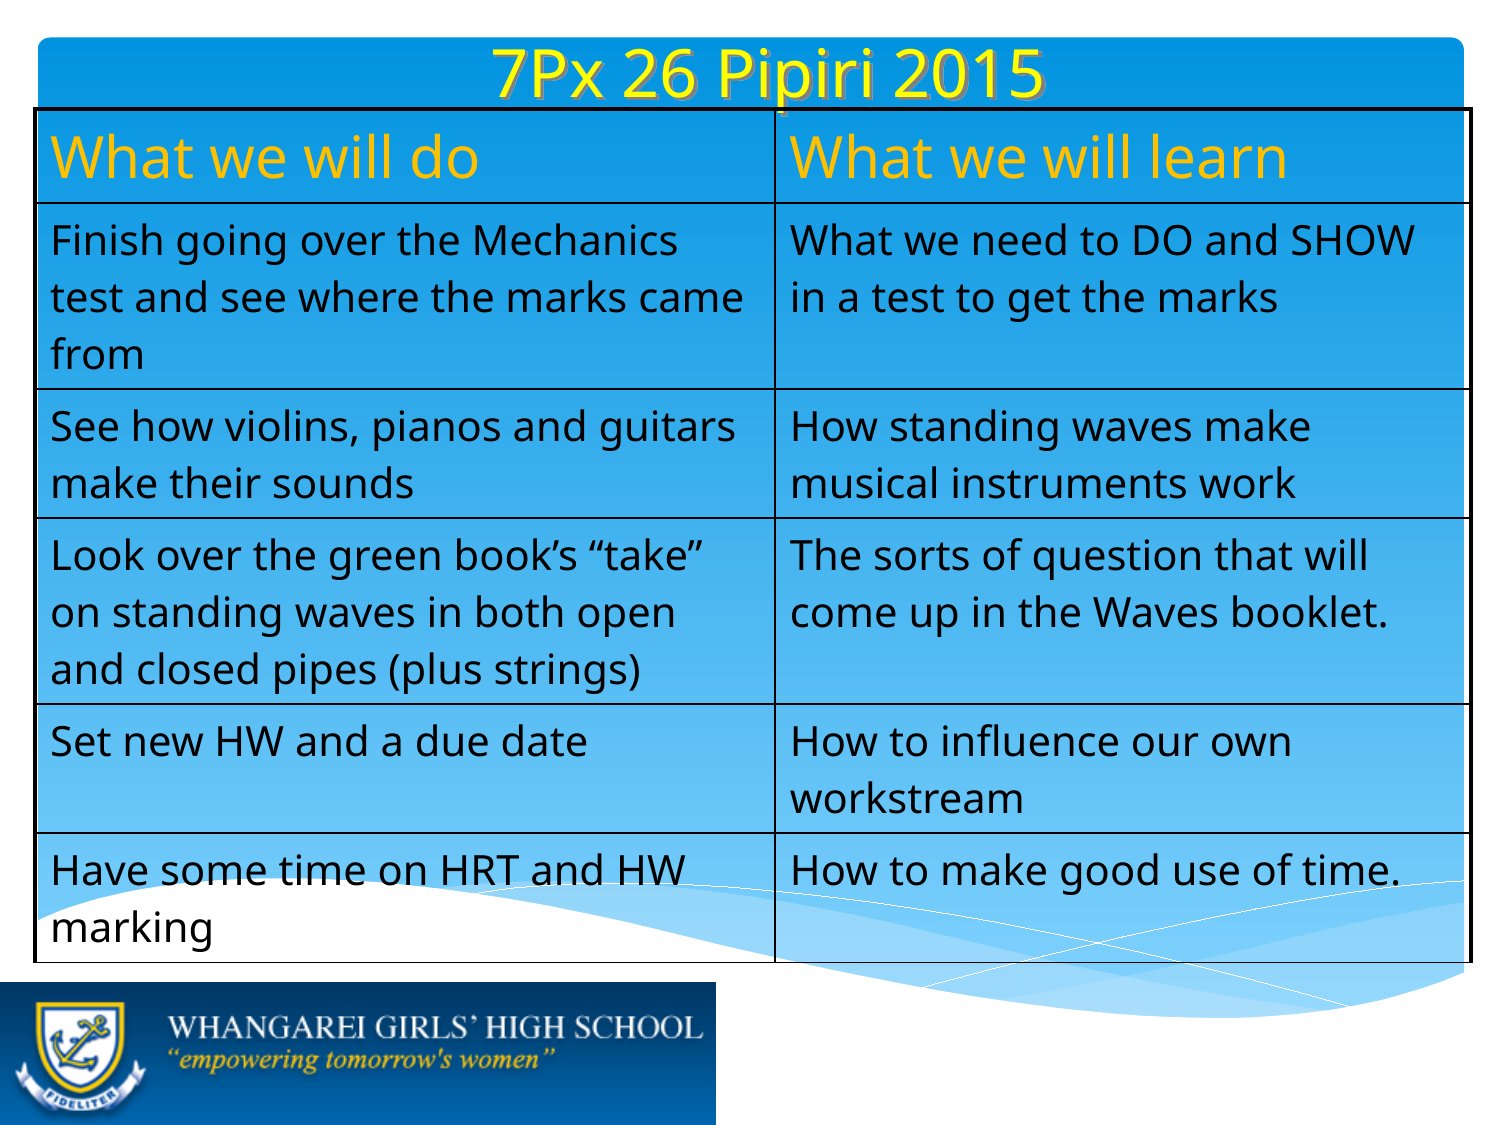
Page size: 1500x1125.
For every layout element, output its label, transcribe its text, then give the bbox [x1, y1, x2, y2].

table_cell What we need to DO and SHOW in a test to get the marks [776, 204, 1469, 388]
table_cell How to influence our own workstream [776, 705, 1469, 832]
picture [0, 982, 716, 1125]
table_cell Set new HW and a due date [37, 705, 774, 832]
table_cell Have some time on HRT and HW marking [37, 834, 774, 962]
text_box 7Px 26 Pipiri 2015 [162, 20, 1375, 107]
table_header What we will do [37, 111, 774, 202]
table_cell See how violins, pianos and guitars make their sounds [37, 390, 774, 517]
table_cell Look over the green book’s “take” on standing waves in both open and closed pipes (plus strings) [37, 519, 774, 703]
table_cell How standing waves make musical instruments work [776, 390, 1469, 517]
table_header What we will learn [776, 111, 1469, 202]
table_cell Finish going over the Mechanics test and see where the marks came from [37, 204, 774, 388]
table_cell How to make good use of time. [776, 834, 1469, 962]
table_cell The sorts of question that will come up in the Waves booklet. [776, 519, 1469, 703]
